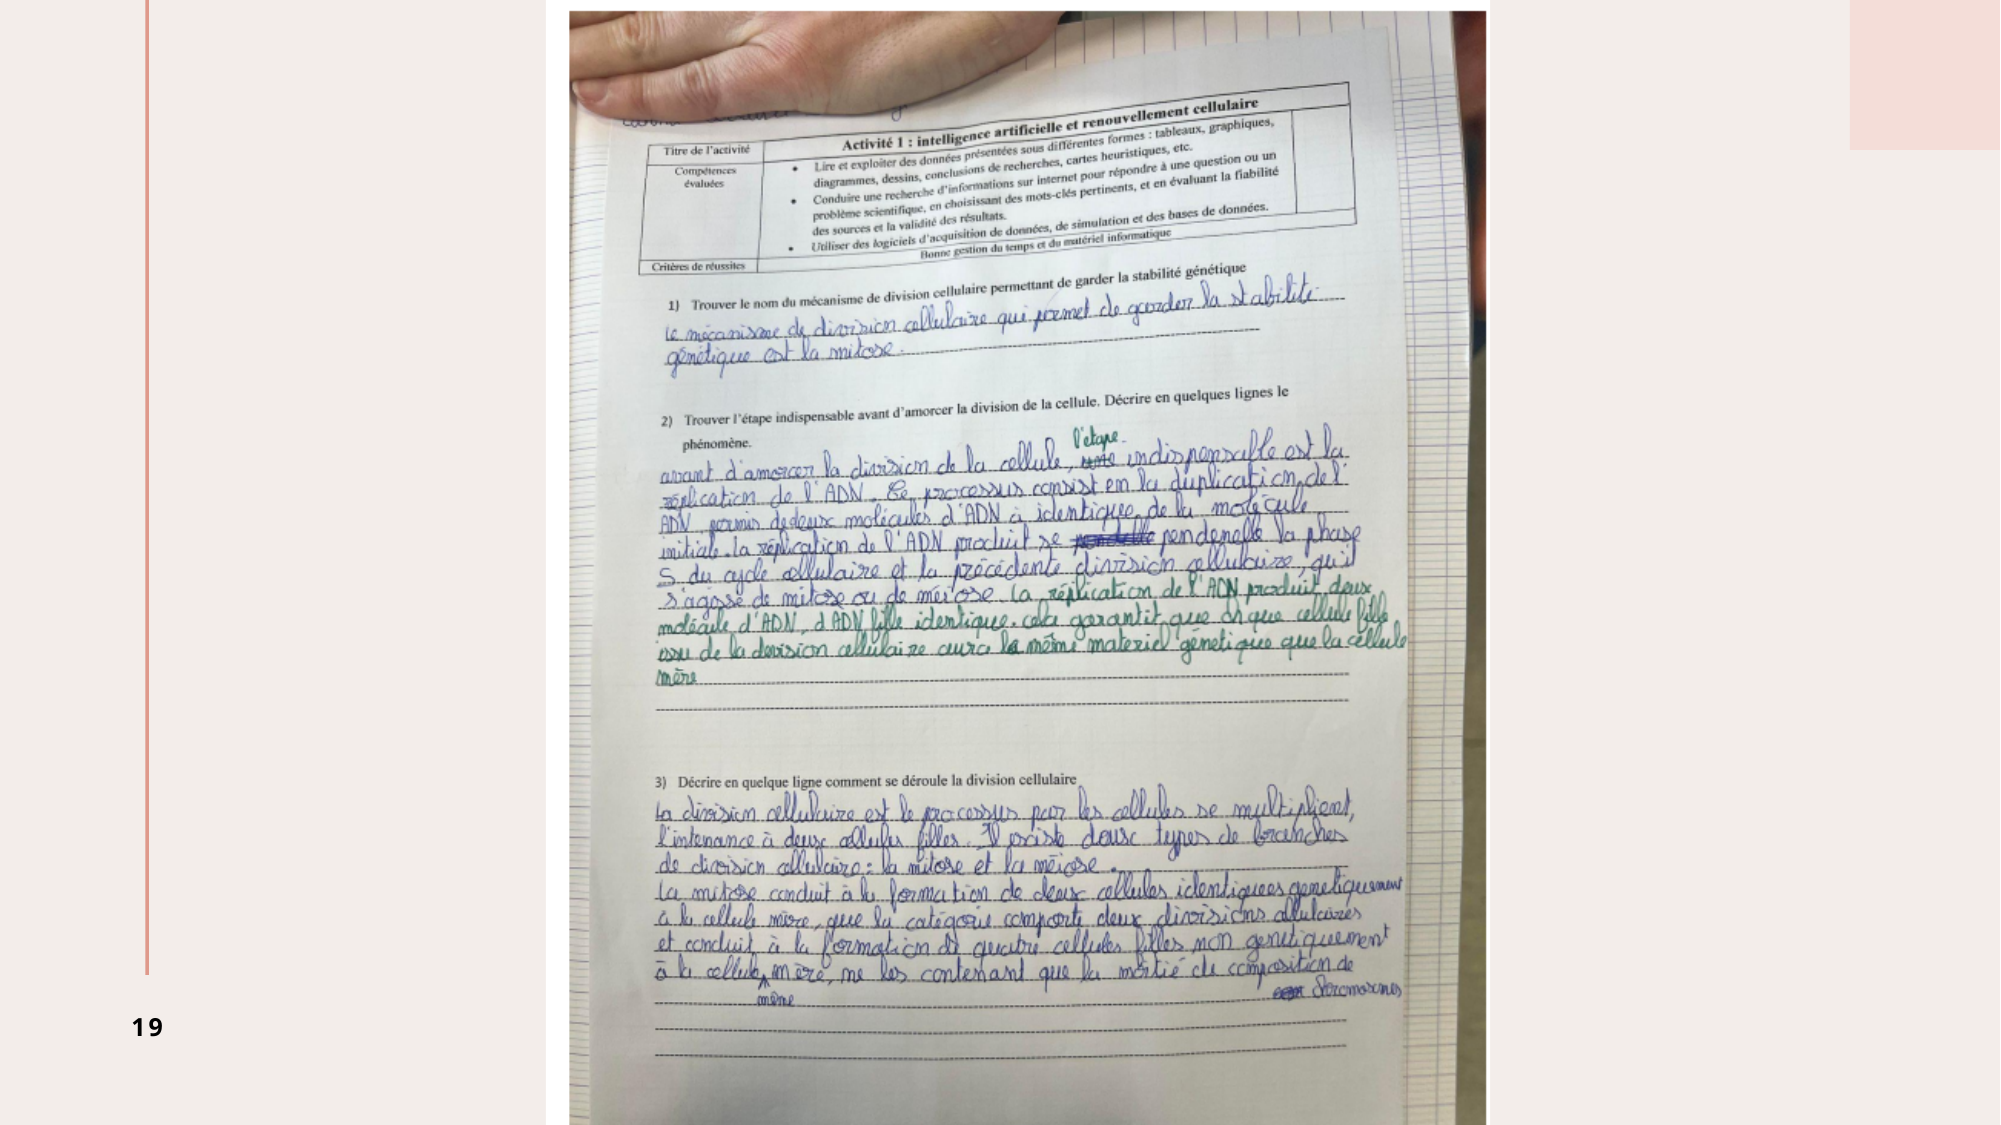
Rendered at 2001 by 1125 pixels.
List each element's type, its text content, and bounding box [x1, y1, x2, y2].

picture [545, 0, 1491, 1125]
slide_number 19 [67, 975, 227, 1082]
